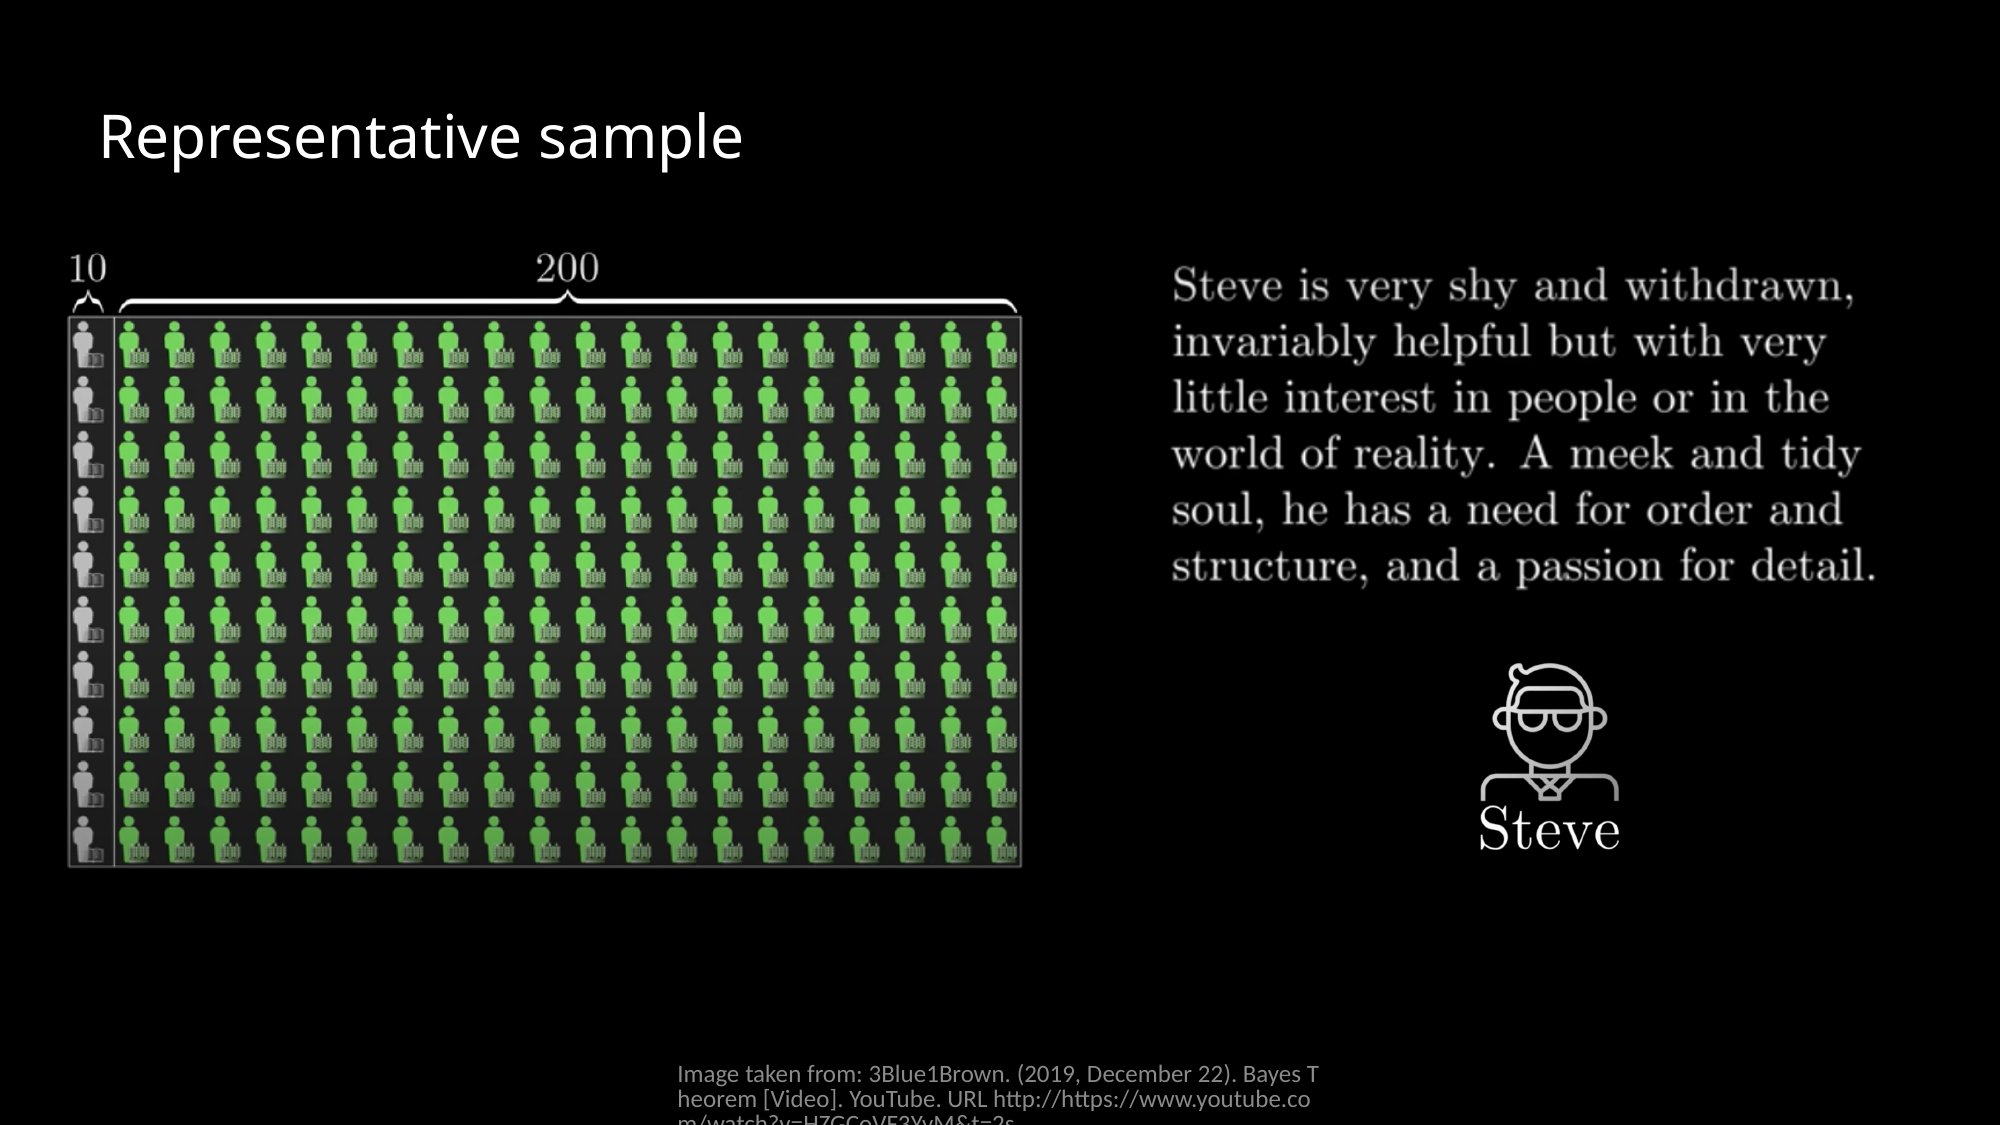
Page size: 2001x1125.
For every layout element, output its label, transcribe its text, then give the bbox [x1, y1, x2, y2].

picture [1455, 646, 1632, 854]
title Representative sample [83, 98, 1027, 181]
picture [42, 244, 1027, 875]
picture [1157, 245, 1892, 609]
footer Image taken from: 3Blue1Brown. (2019, December 22). Bayes Theorem [Video]. YouTube. URL http://https://www.youtube.com/watch?v=HZGCoVF3YvM&t=2s [662, 1042, 1338, 1103]
